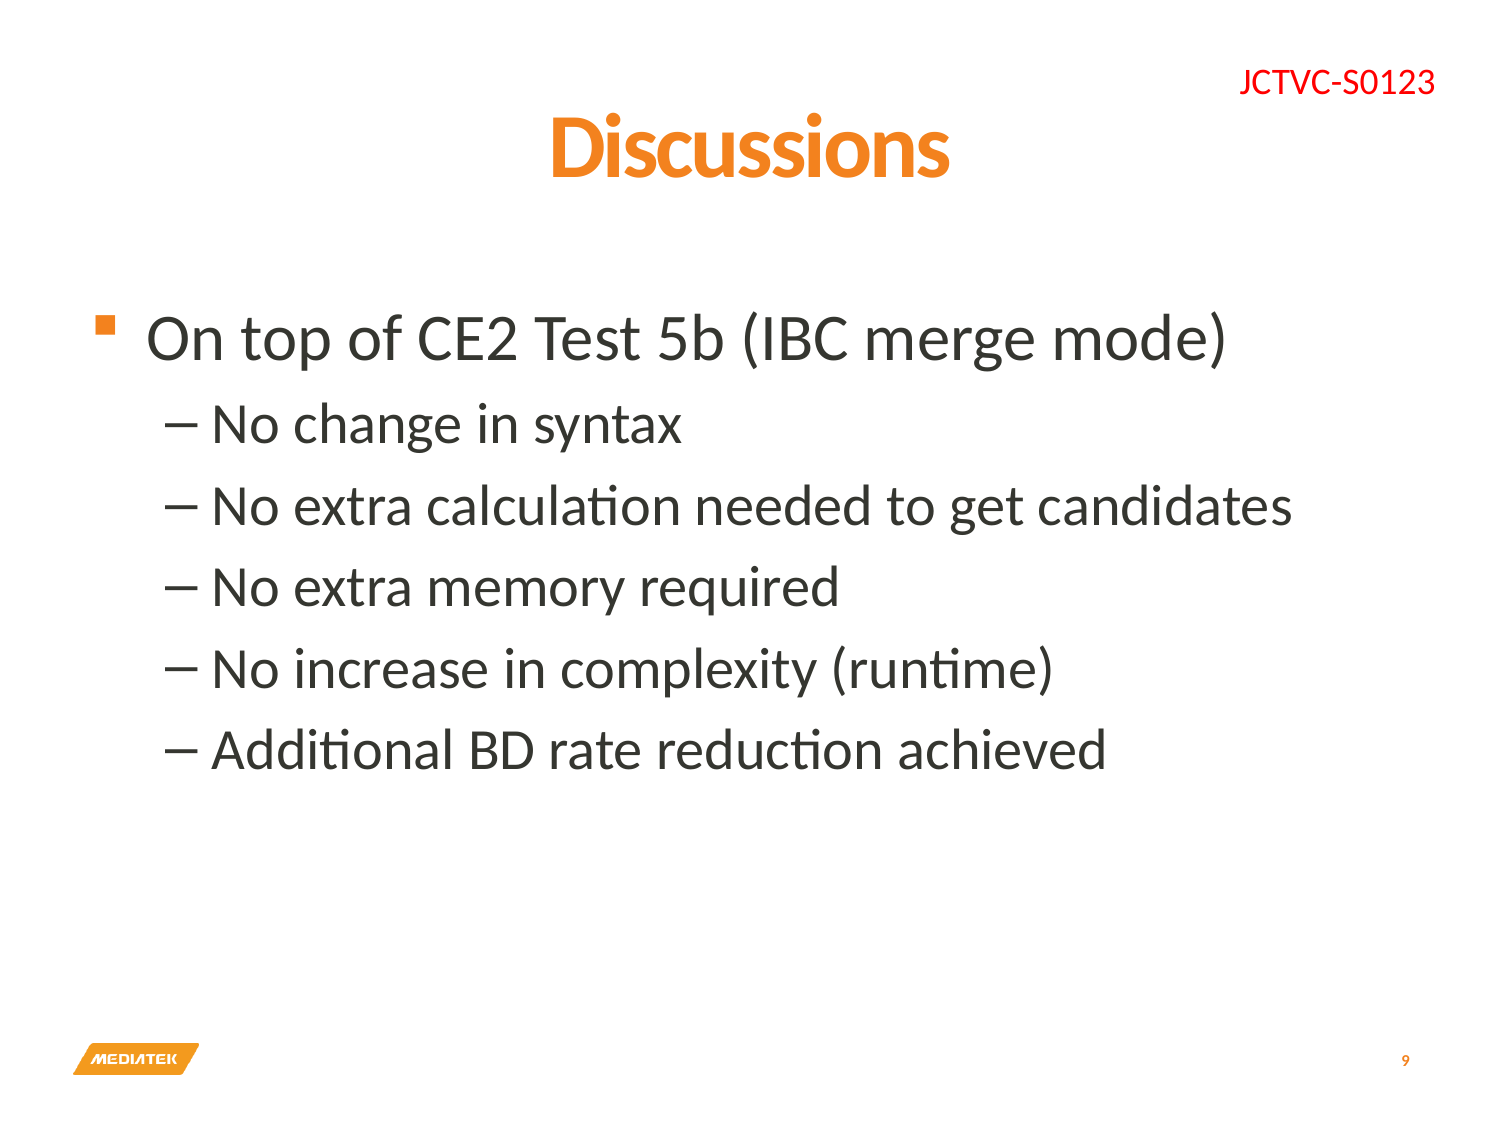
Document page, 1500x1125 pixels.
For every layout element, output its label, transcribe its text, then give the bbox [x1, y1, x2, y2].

title Discussions [75, 99, 1425, 286]
slide_number 9 [1251, 1029, 1425, 1090]
text_box JCTVC-S0123 [1224, 49, 1463, 110]
list On top of CE2 Test 5b (IBC merge mode) No change in syntax No extra calculation needed to get candidates No extra memory required No increase in complexity (runtime) Additional BD rate reduction achieved [75, 286, 1425, 990]
picture [73, 1043, 199, 1075]
